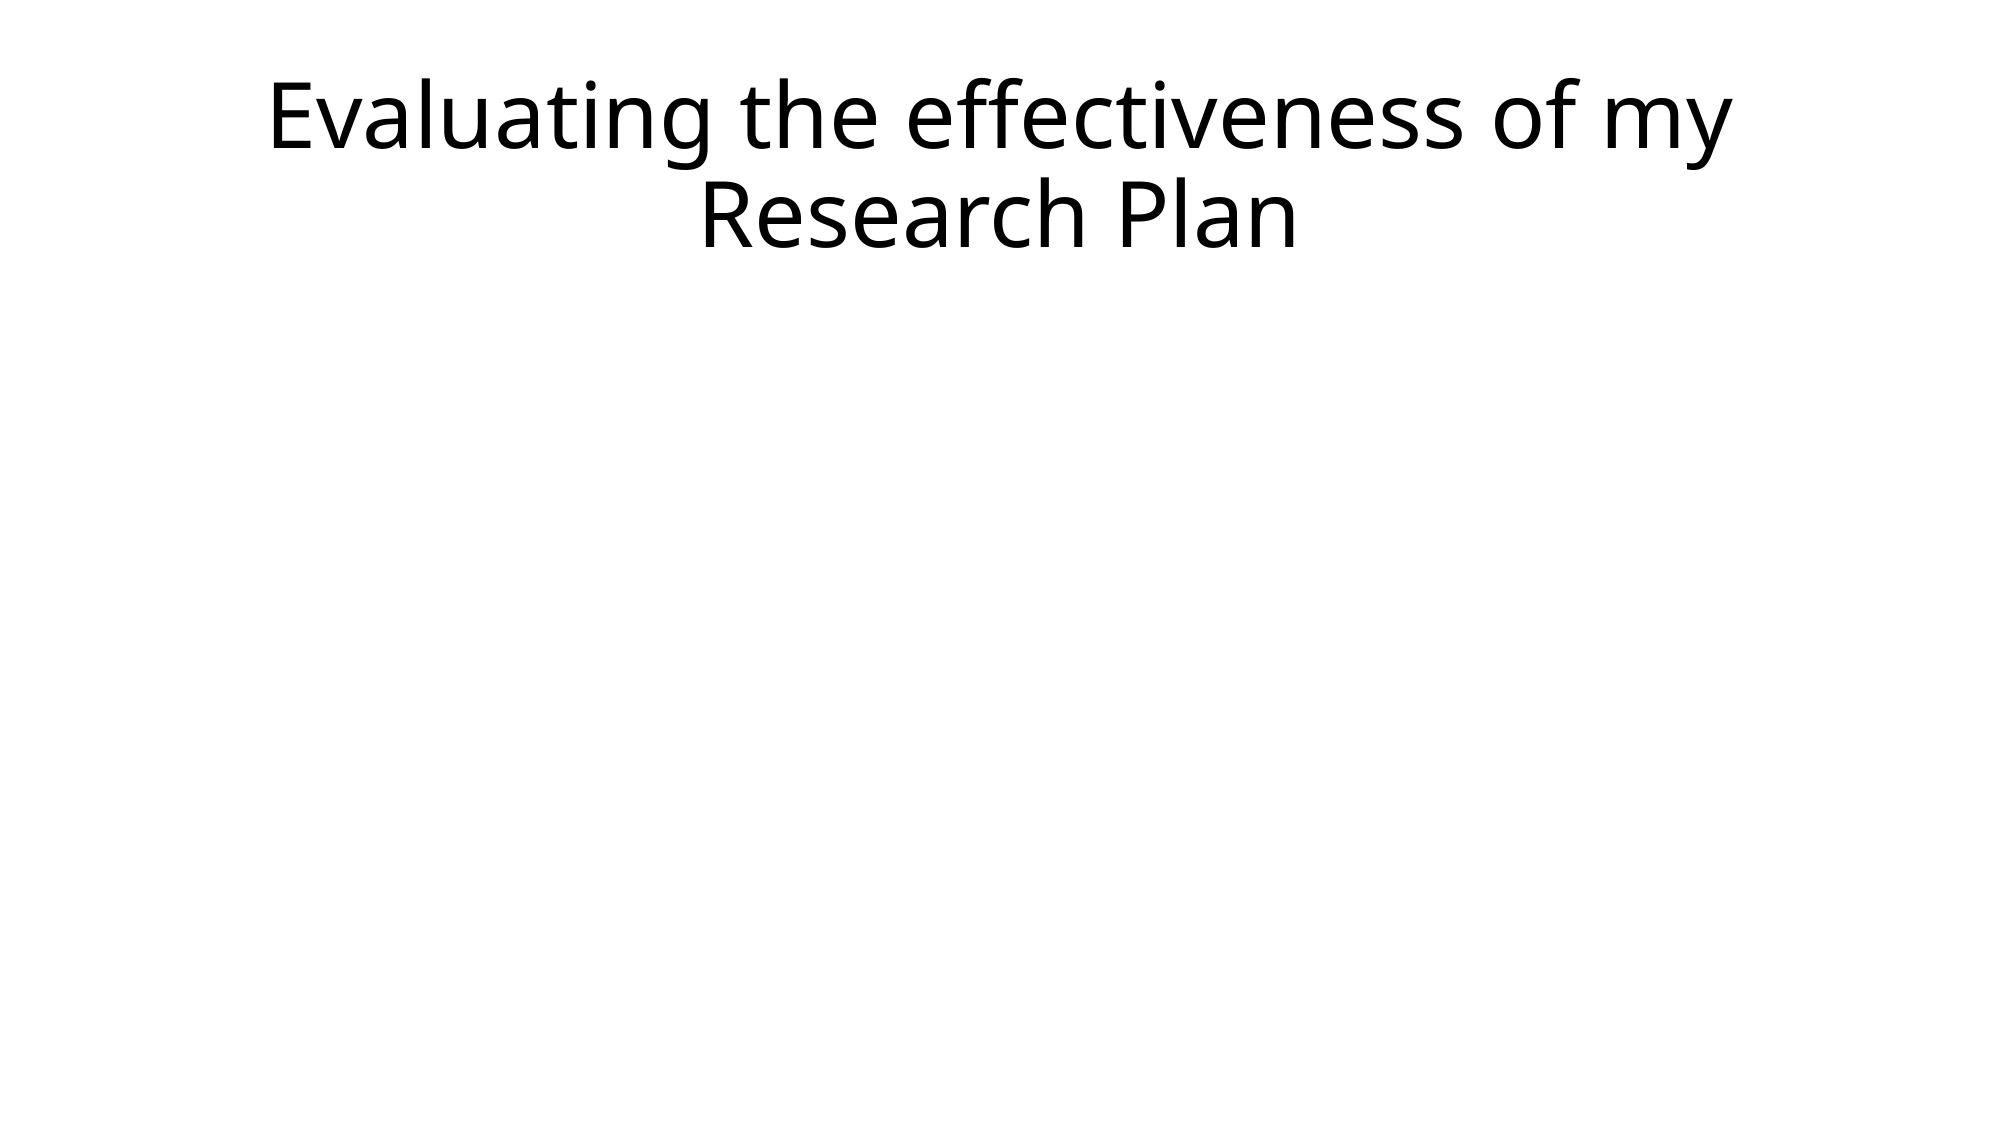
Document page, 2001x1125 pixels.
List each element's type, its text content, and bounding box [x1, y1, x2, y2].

title Evaluating the effectiveness of my Research Plan [137, 59, 1863, 278]
